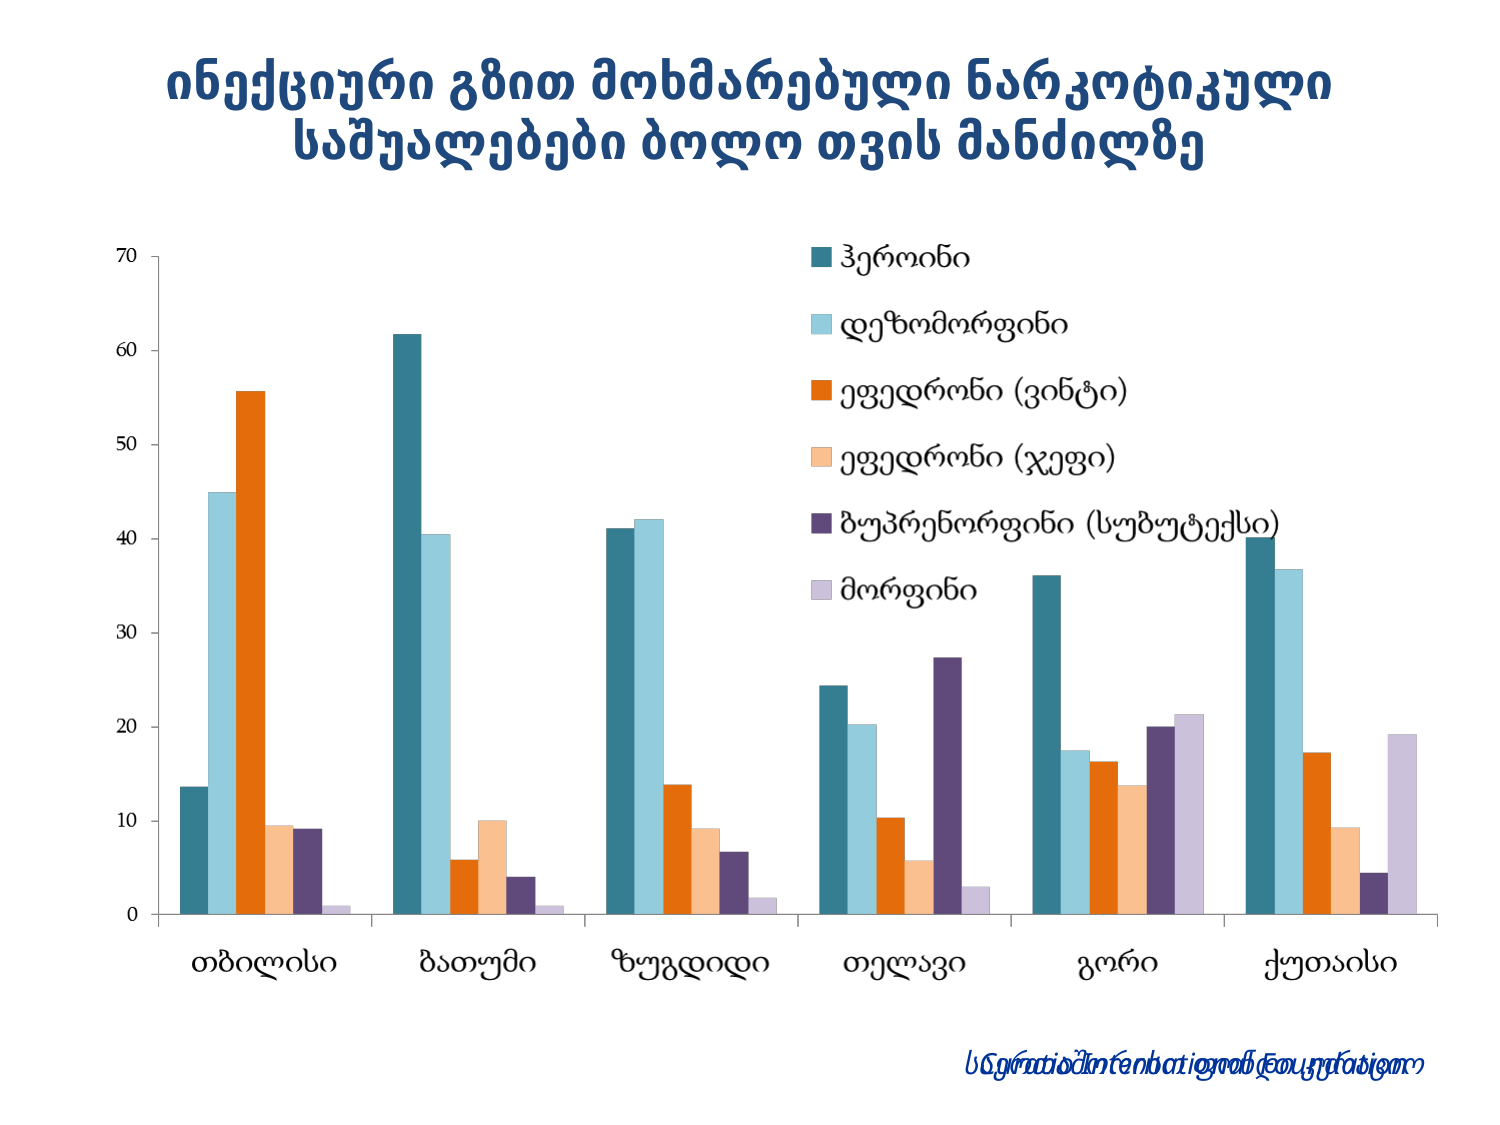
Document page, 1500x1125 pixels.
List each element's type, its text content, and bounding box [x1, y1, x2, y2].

picture [87, 224, 1500, 1013]
footer Curatio International Foundation [937, 1037, 1450, 1091]
text_box ინექციური გზით მოხმარებული ნარკოტიკული საშუალებები ბოლო თვის მანძილზე [74, 45, 1425, 175]
